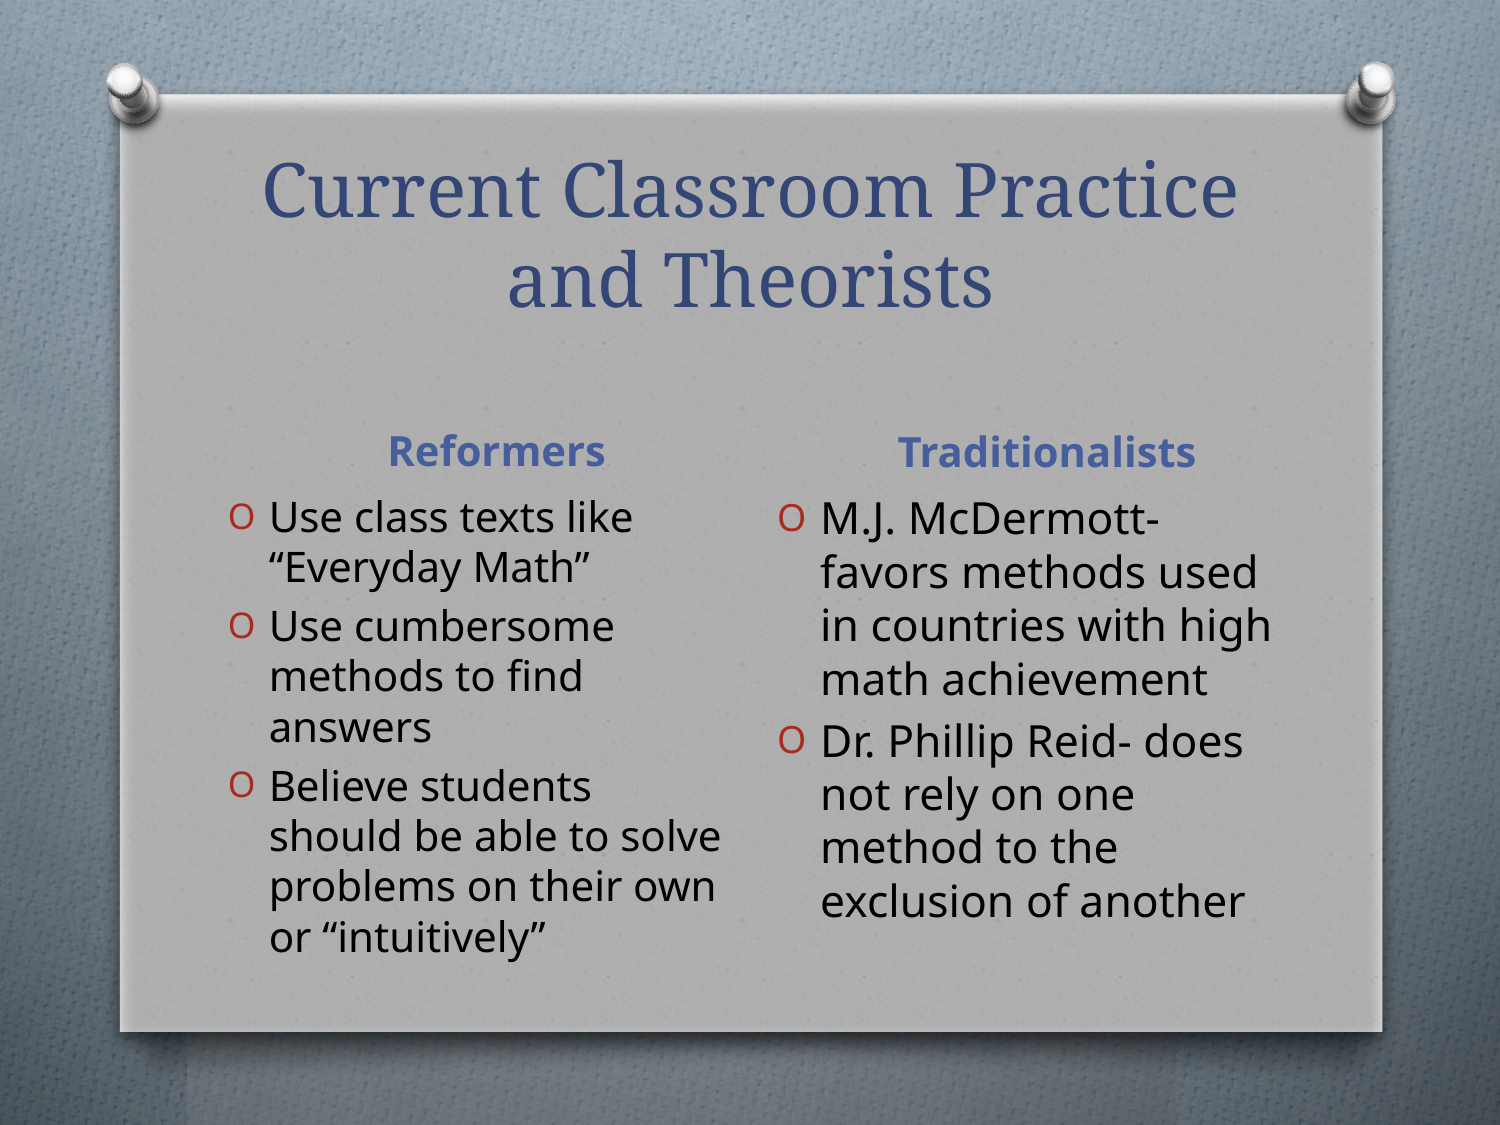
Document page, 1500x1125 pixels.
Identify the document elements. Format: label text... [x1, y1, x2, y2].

picture [1317, 35, 1439, 156]
title Current Classroom Practice and Theorists [179, 134, 1323, 332]
list M.J. McDermott- favors methods used in countries with high math achievement Dr. Phillip Reid- does not rely on one method to the exclusion of another [761, 483, 1292, 940]
list Use class texts like “Everyday Math” Use cumbersome methods to find answers Believe students should be able to solve problems on their own or “intuitively” [213, 483, 743, 1000]
picture [75, 29, 198, 153]
list Reformers [255, 348, 738, 483]
list Traditionalists [805, 348, 1289, 483]
